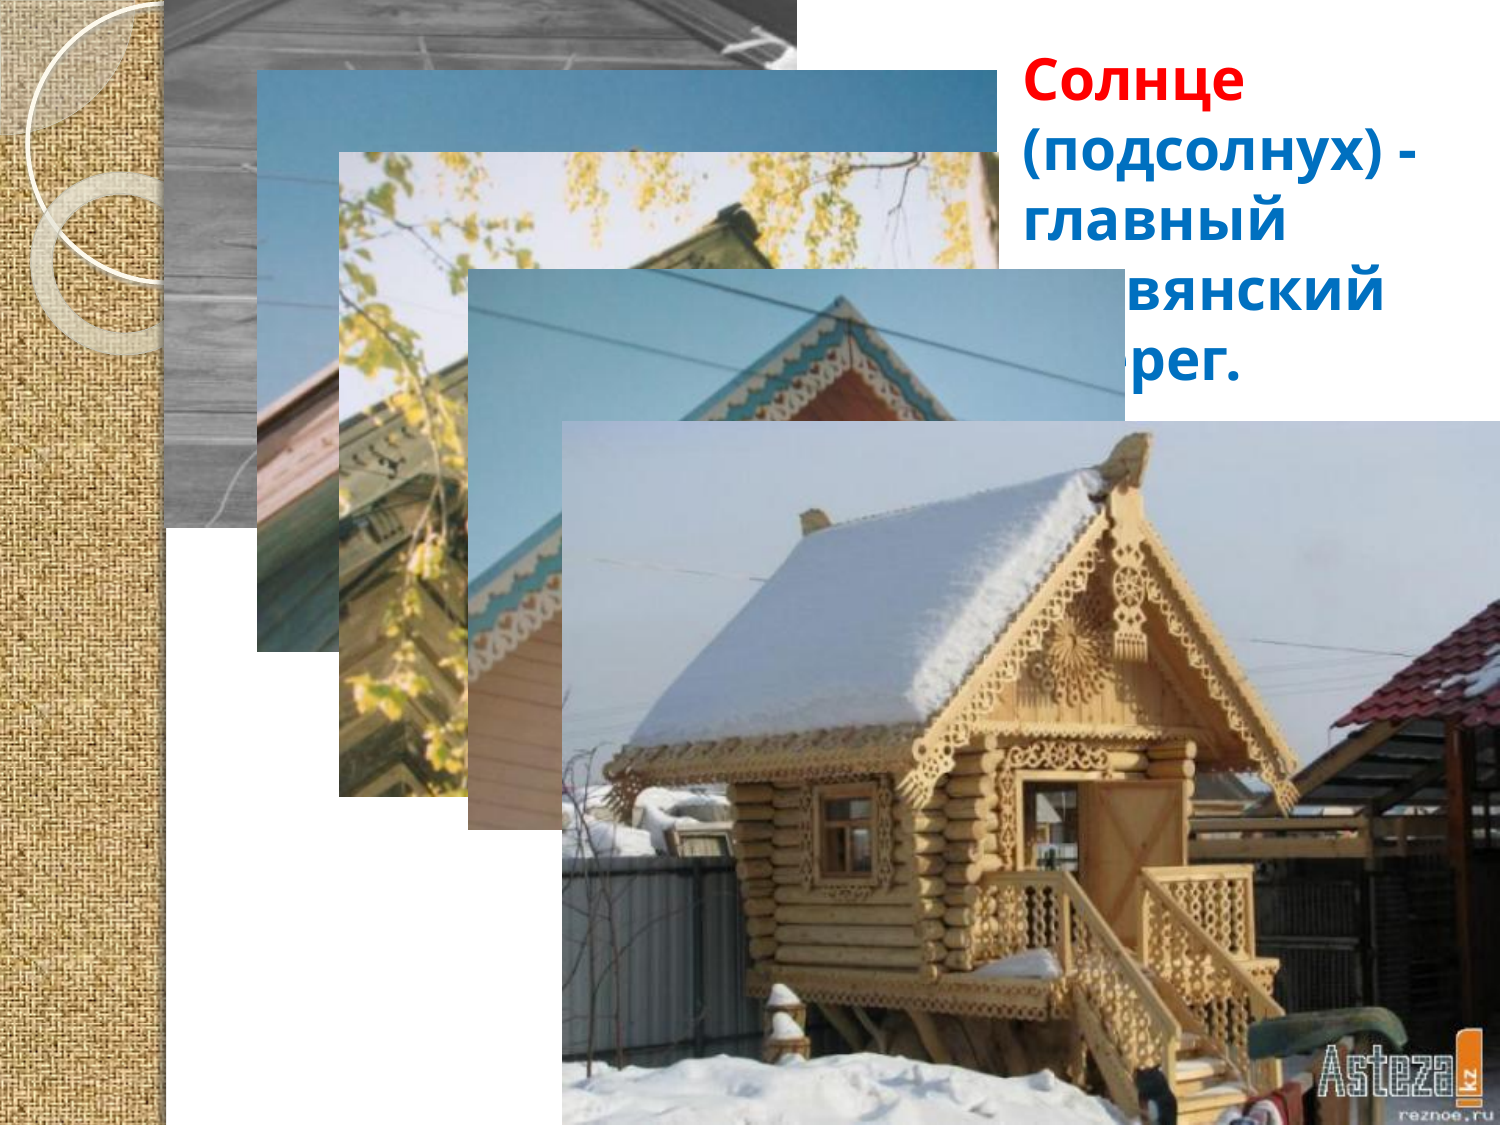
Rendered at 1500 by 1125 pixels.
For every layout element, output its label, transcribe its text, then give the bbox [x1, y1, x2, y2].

picture [62, 195, 158, 279]
picture [53, 241, 158, 332]
picture [136, 0, 159, 4]
picture [32, 13, 158, 207]
picture [0, 134, 161, 1125]
text_box Солнце (подсолнух) - главный славянский оберег. [1007, 35, 1465, 400]
picture [163, 0, 1500, 1125]
